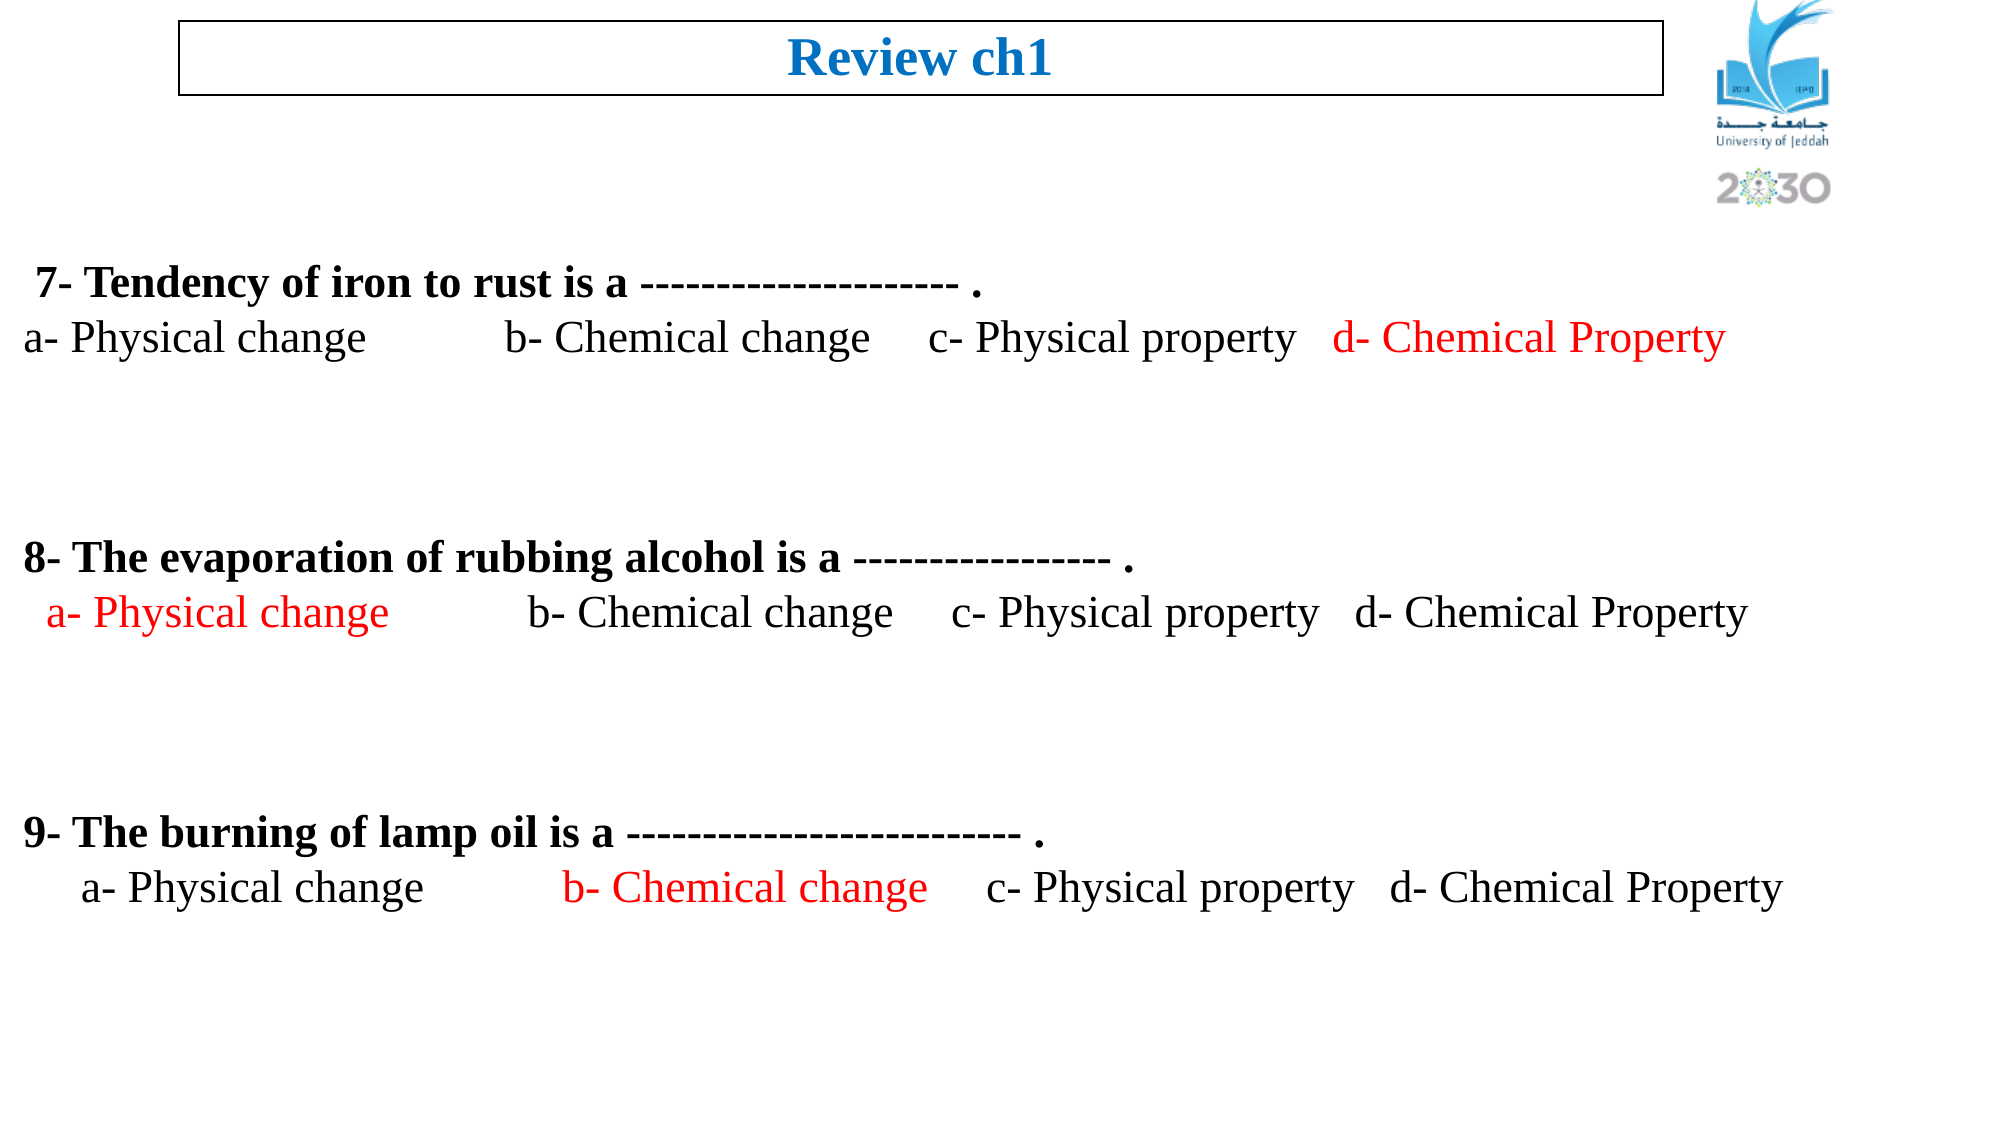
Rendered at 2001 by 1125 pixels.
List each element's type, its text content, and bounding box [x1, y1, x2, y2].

text_box 7- Tendency of iron to rust is a --------------------- . a- Physical change b- Chemical change c- Physical property d- Chemical Property 8- The evaporation of rubbing alcohol is a ----------------- . a- Physical change b- Chemical change c- Physical property d- Chemical Property 9- The burning of lamp oil is a -------------------------- . a- Physical change b- Chemical change c- Physical property d- Chemical Property [8, 243, 1800, 974]
picture [1697, 0, 1851, 213]
text_box Review ch1 [178, 20, 1664, 96]
